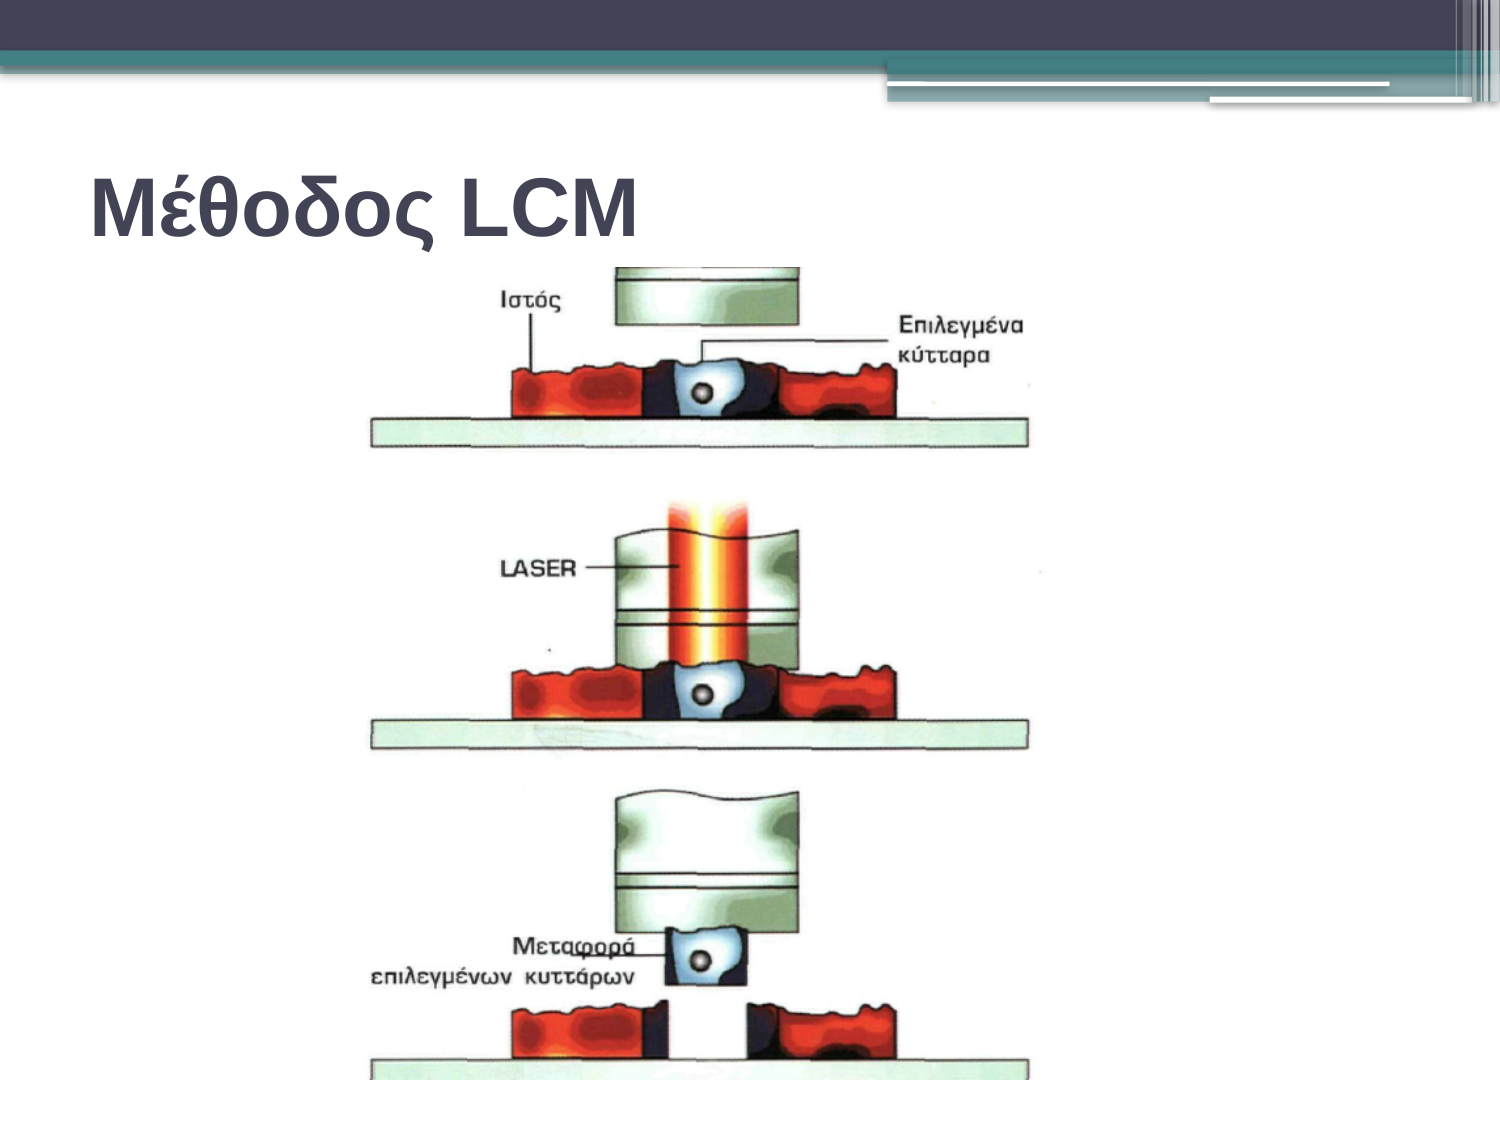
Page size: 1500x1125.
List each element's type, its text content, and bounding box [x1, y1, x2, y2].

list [348, 266, 1058, 1080]
title Μέθοδος LCM [75, 115, 1425, 291]
